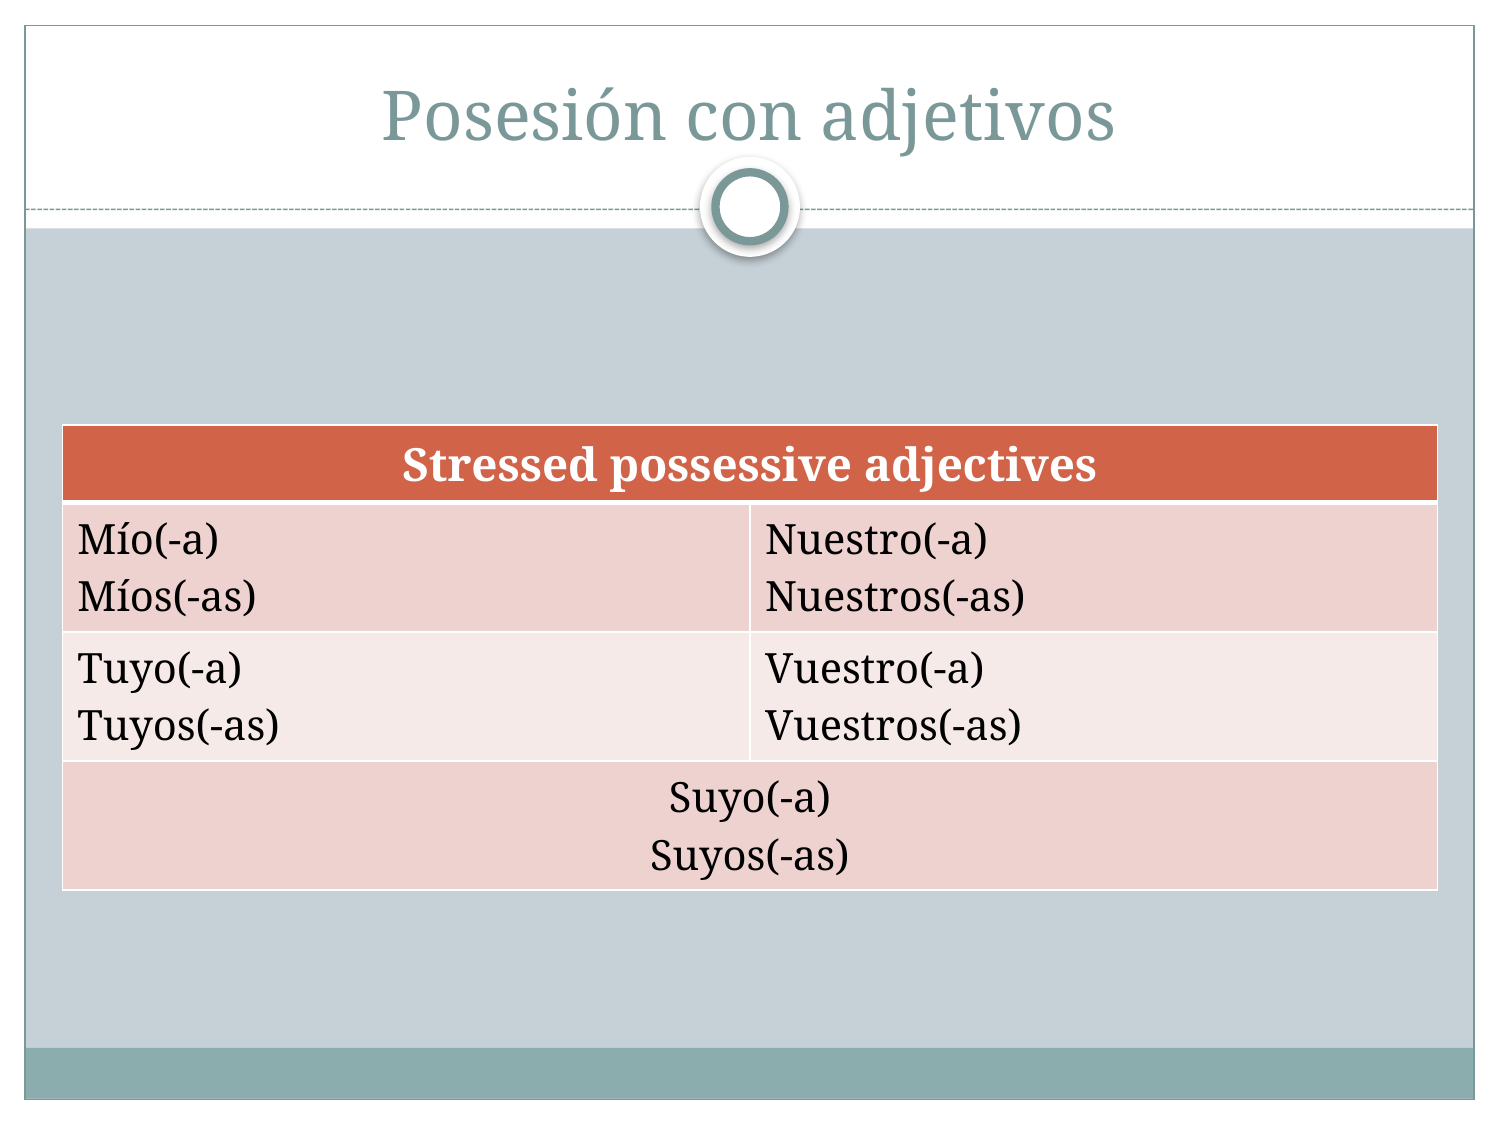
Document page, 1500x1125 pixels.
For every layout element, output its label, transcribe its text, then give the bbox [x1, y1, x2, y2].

table_cell Suyo(-a) Suyos(-as) [63, 762, 1437, 889]
table_cell Tuyo(-a) Tuyos(-as) [63, 633, 749, 760]
table_cell Nuestro(-a) Nuestros(-as) [751, 505, 1437, 631]
title Posesión con adjetivos [49, 37, 1450, 162]
table_cell Vuestro(-a) Vuestros(-as) [751, 633, 1437, 760]
table_cell Mío(-a) Míos(-as) [63, 505, 749, 631]
table_header Stressed possessive adjectives [63, 426, 1437, 500]
